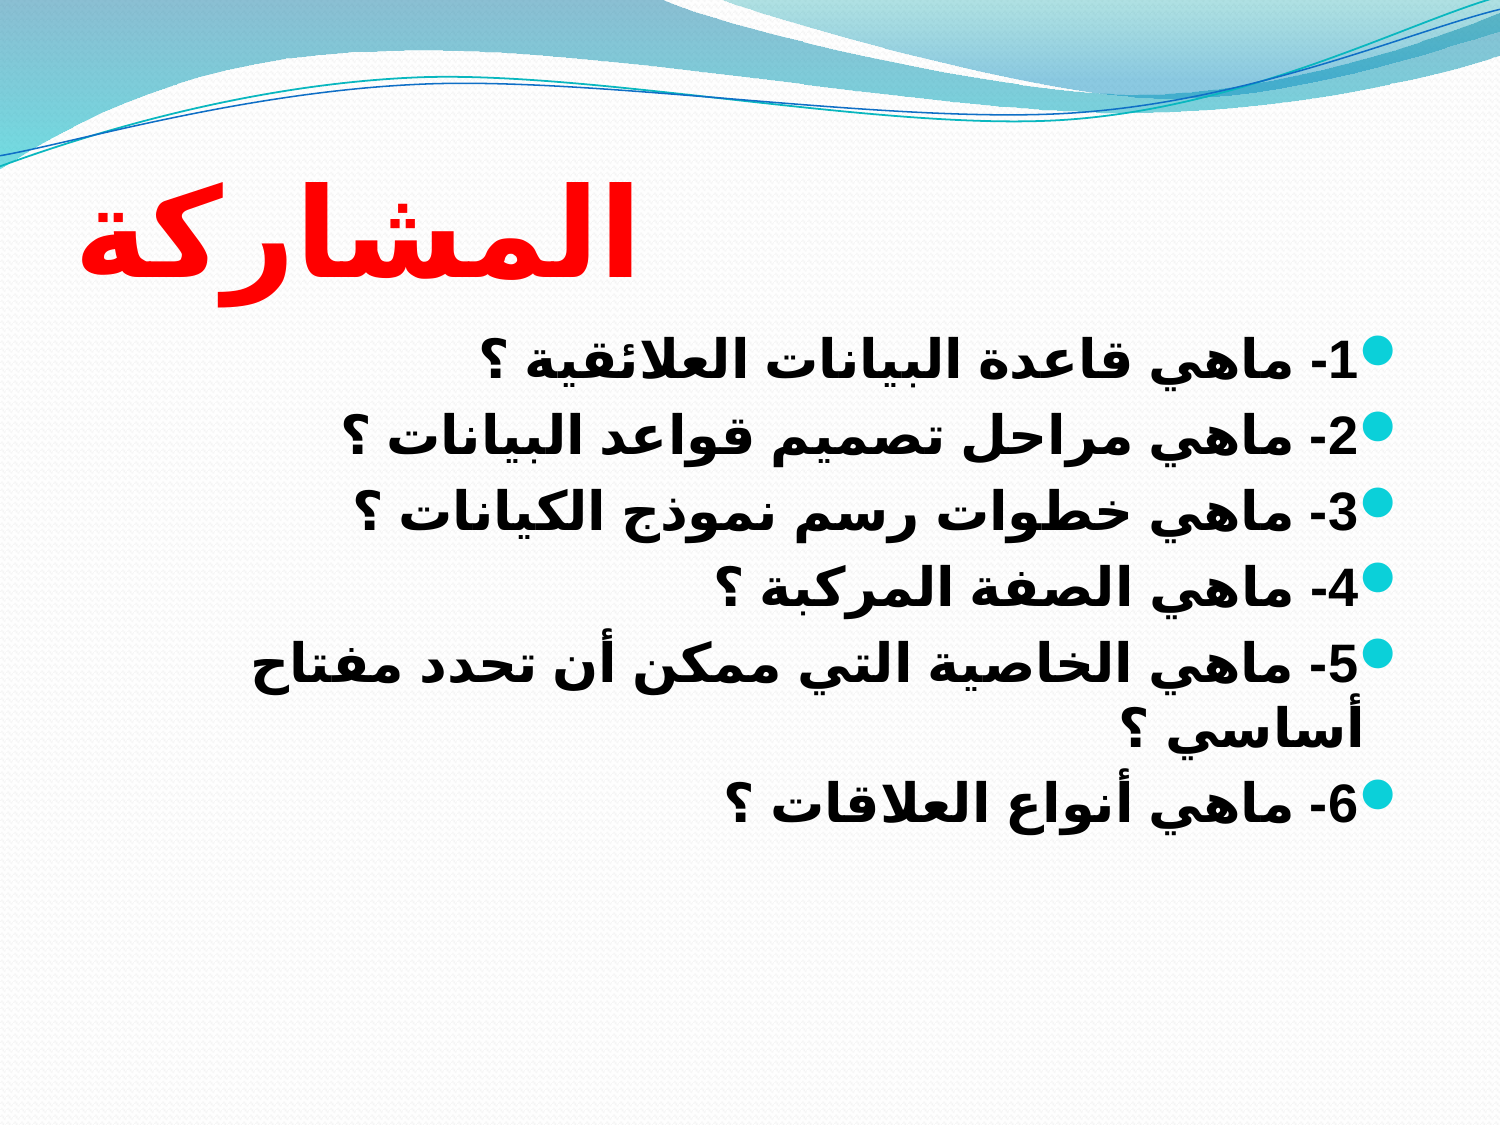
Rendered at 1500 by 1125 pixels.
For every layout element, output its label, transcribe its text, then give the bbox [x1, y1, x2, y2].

list 1- ماهي قاعدة البيانات العلائقية ؟ 2- ماهي مراحل تصميم قواعد البيانات ؟ 3- ماهي خطوات رسم نموذج الكيانات ؟ 4- ماهي الصفة المركبة ؟ 5- ماهي الخاصية التي ممكن أن تحدد مفتاح أساسي ؟ 6- ماهي أنواع العلاقات ؟ [75, 317, 1425, 1038]
title المشاركة [75, 115, 1425, 303]
